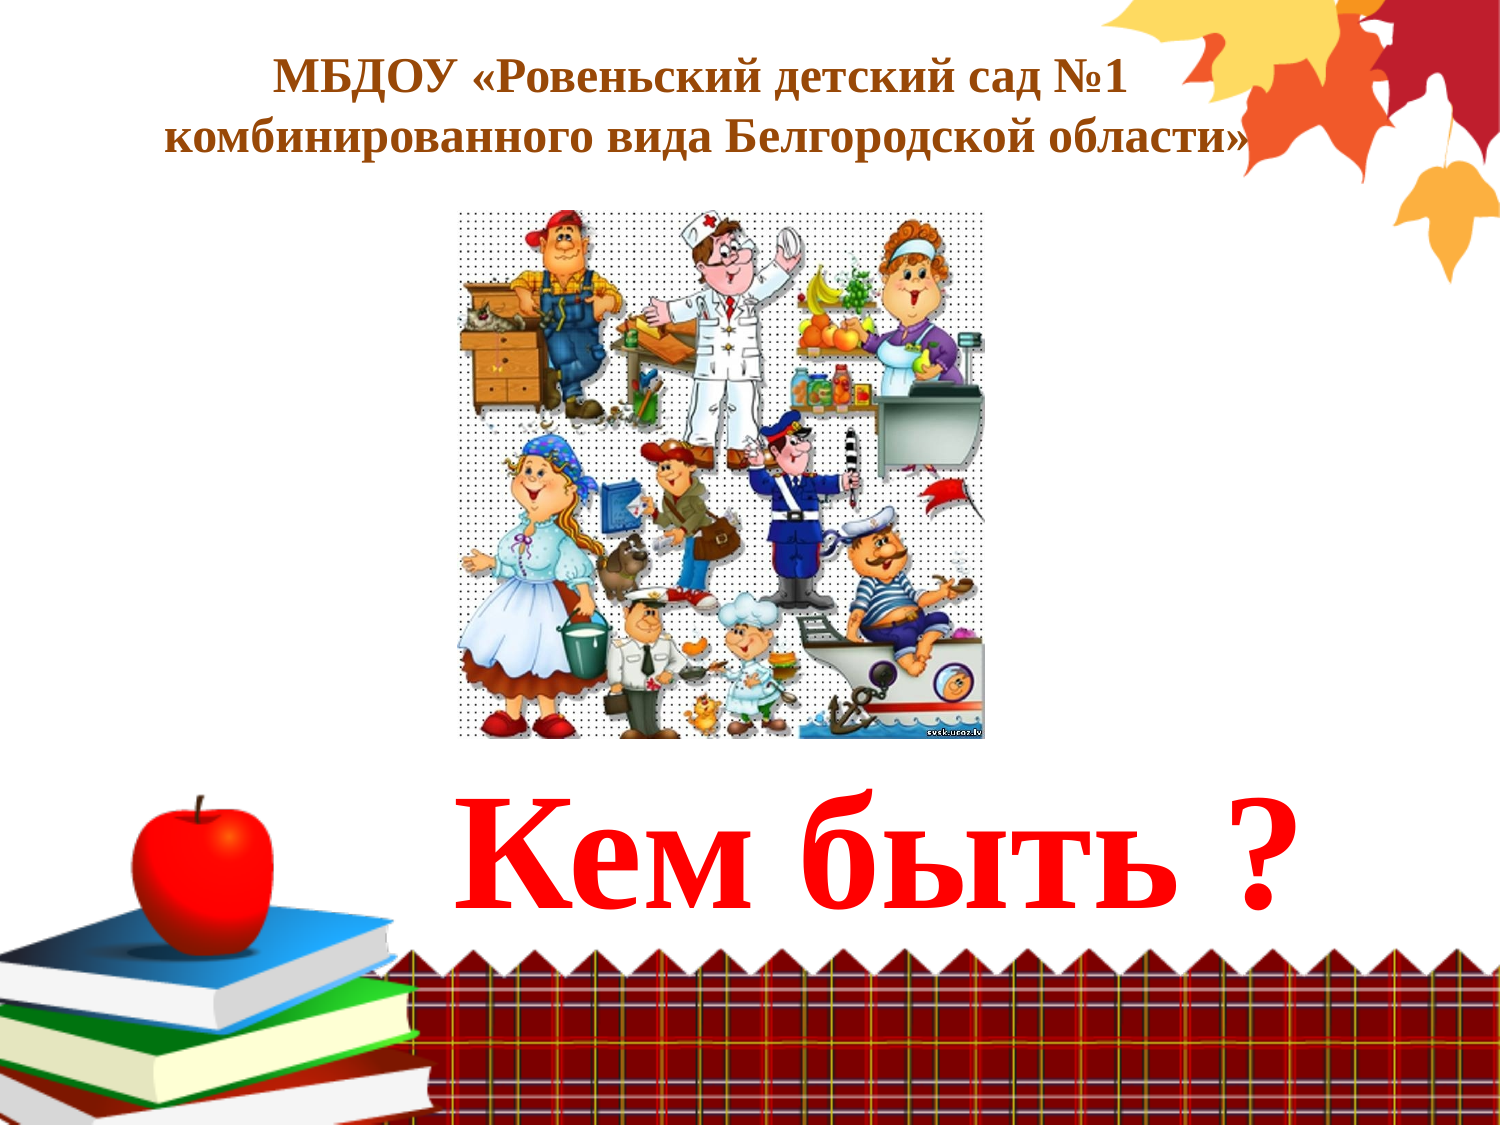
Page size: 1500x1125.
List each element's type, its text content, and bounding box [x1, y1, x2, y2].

picture [0, 0, 1500, 1125]
text_box Кем быть ? [187, 117, 1365, 950]
text_box [199, 170, 1286, 177]
text_box МБДОУ «Ровеньский детский сад №1 комбинированного вида Белгородской области» [82, 35, 1321, 170]
